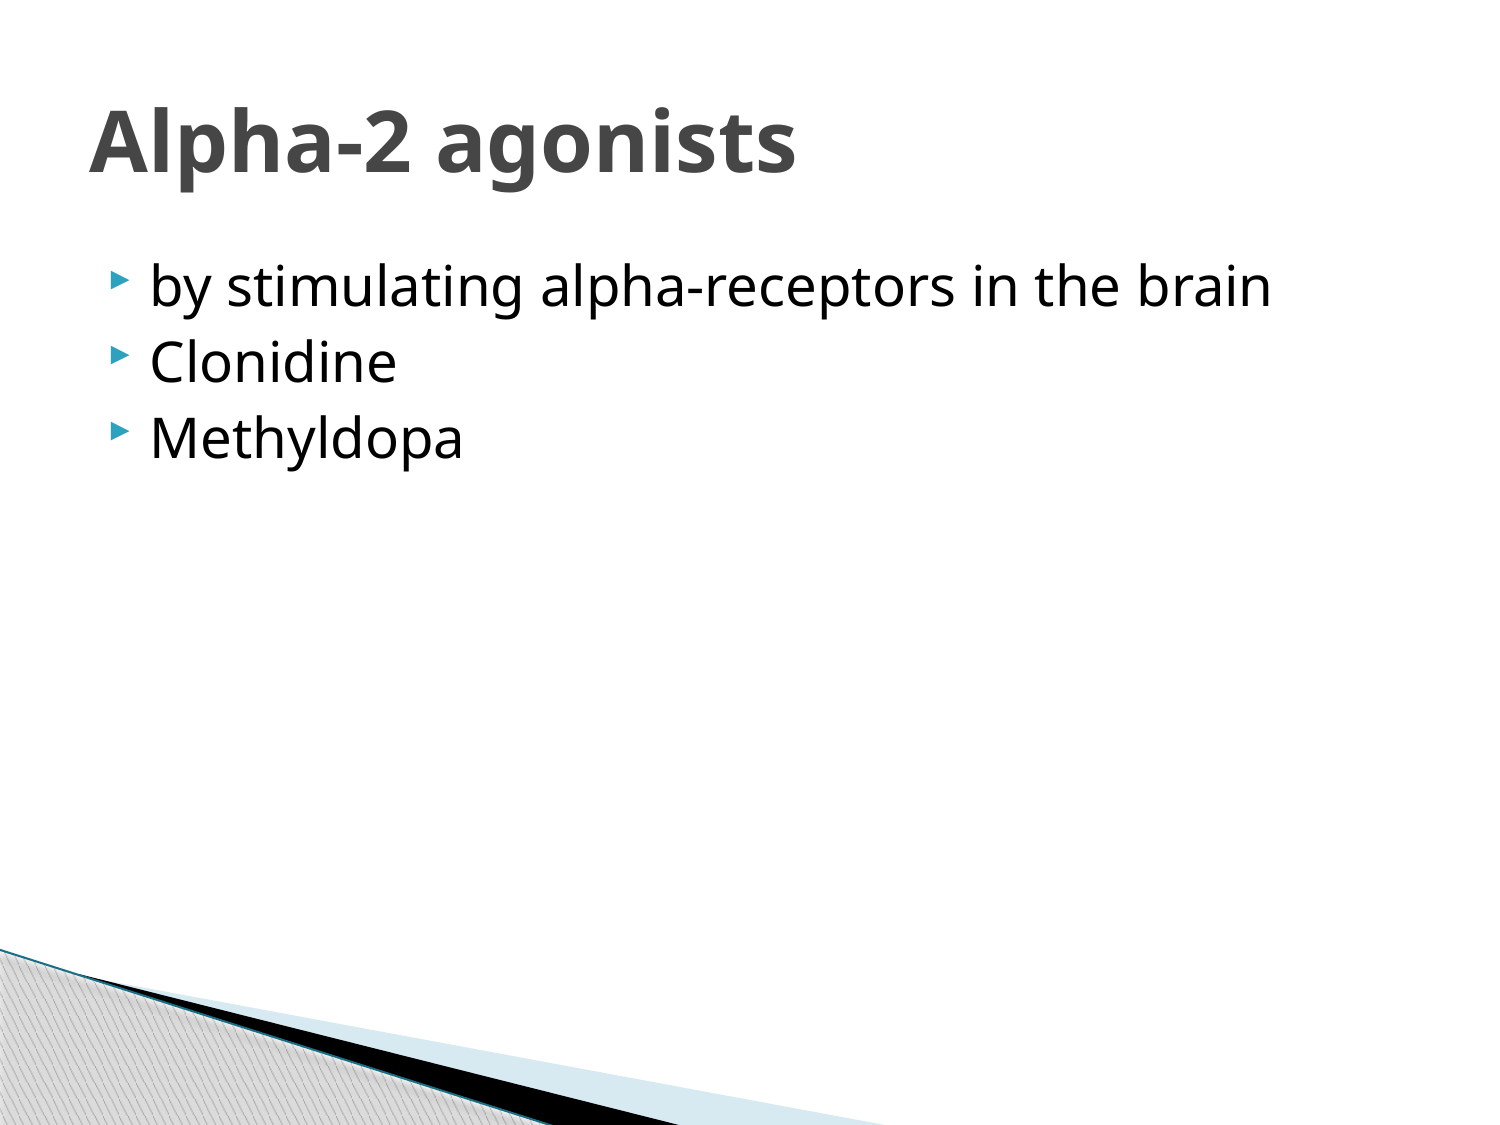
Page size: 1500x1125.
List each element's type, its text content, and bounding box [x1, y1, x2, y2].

title Alpha-2 agonists [75, 45, 1425, 233]
list by stimulating alpha-receptors in the brain Clonidine Methyldopa [75, 243, 1425, 986]
